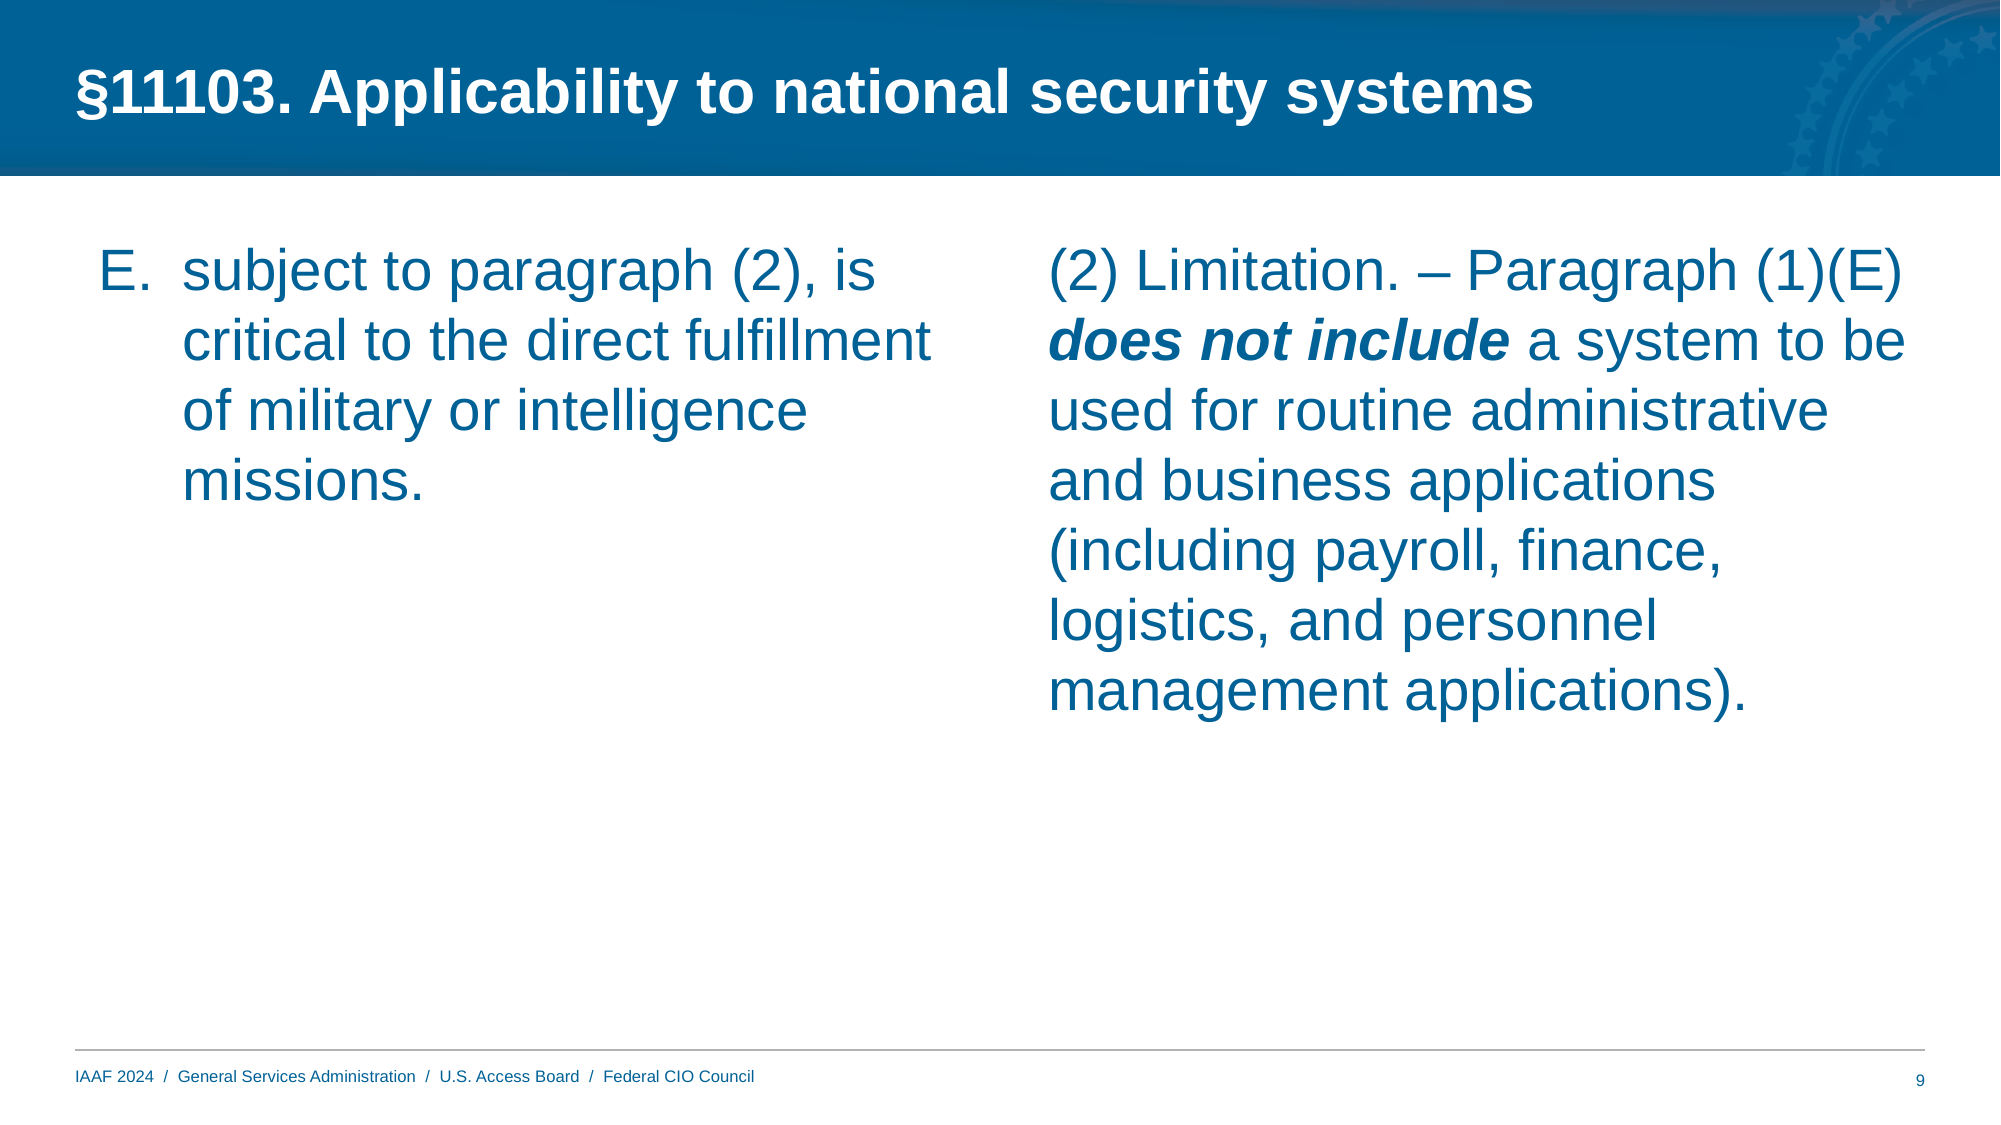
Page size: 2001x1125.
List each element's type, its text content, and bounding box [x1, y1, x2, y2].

title §11103. Applicability to national security systems [75, 52, 1800, 128]
picture [0, 0, 2000, 176]
slide_number 9 [1880, 1065, 1925, 1095]
list subject to paragraph (2), is critical to the direct fulfillment of military or intelligence missions. [75, 224, 975, 1035]
list (2) Limitation. – Paragraph (1)(E) does not include a system to be used for routine administrative and business applications (including payroll, finance, logistics, and personnel management applications). [1025, 224, 1925, 1038]
picture [0, 168, 666, 176]
